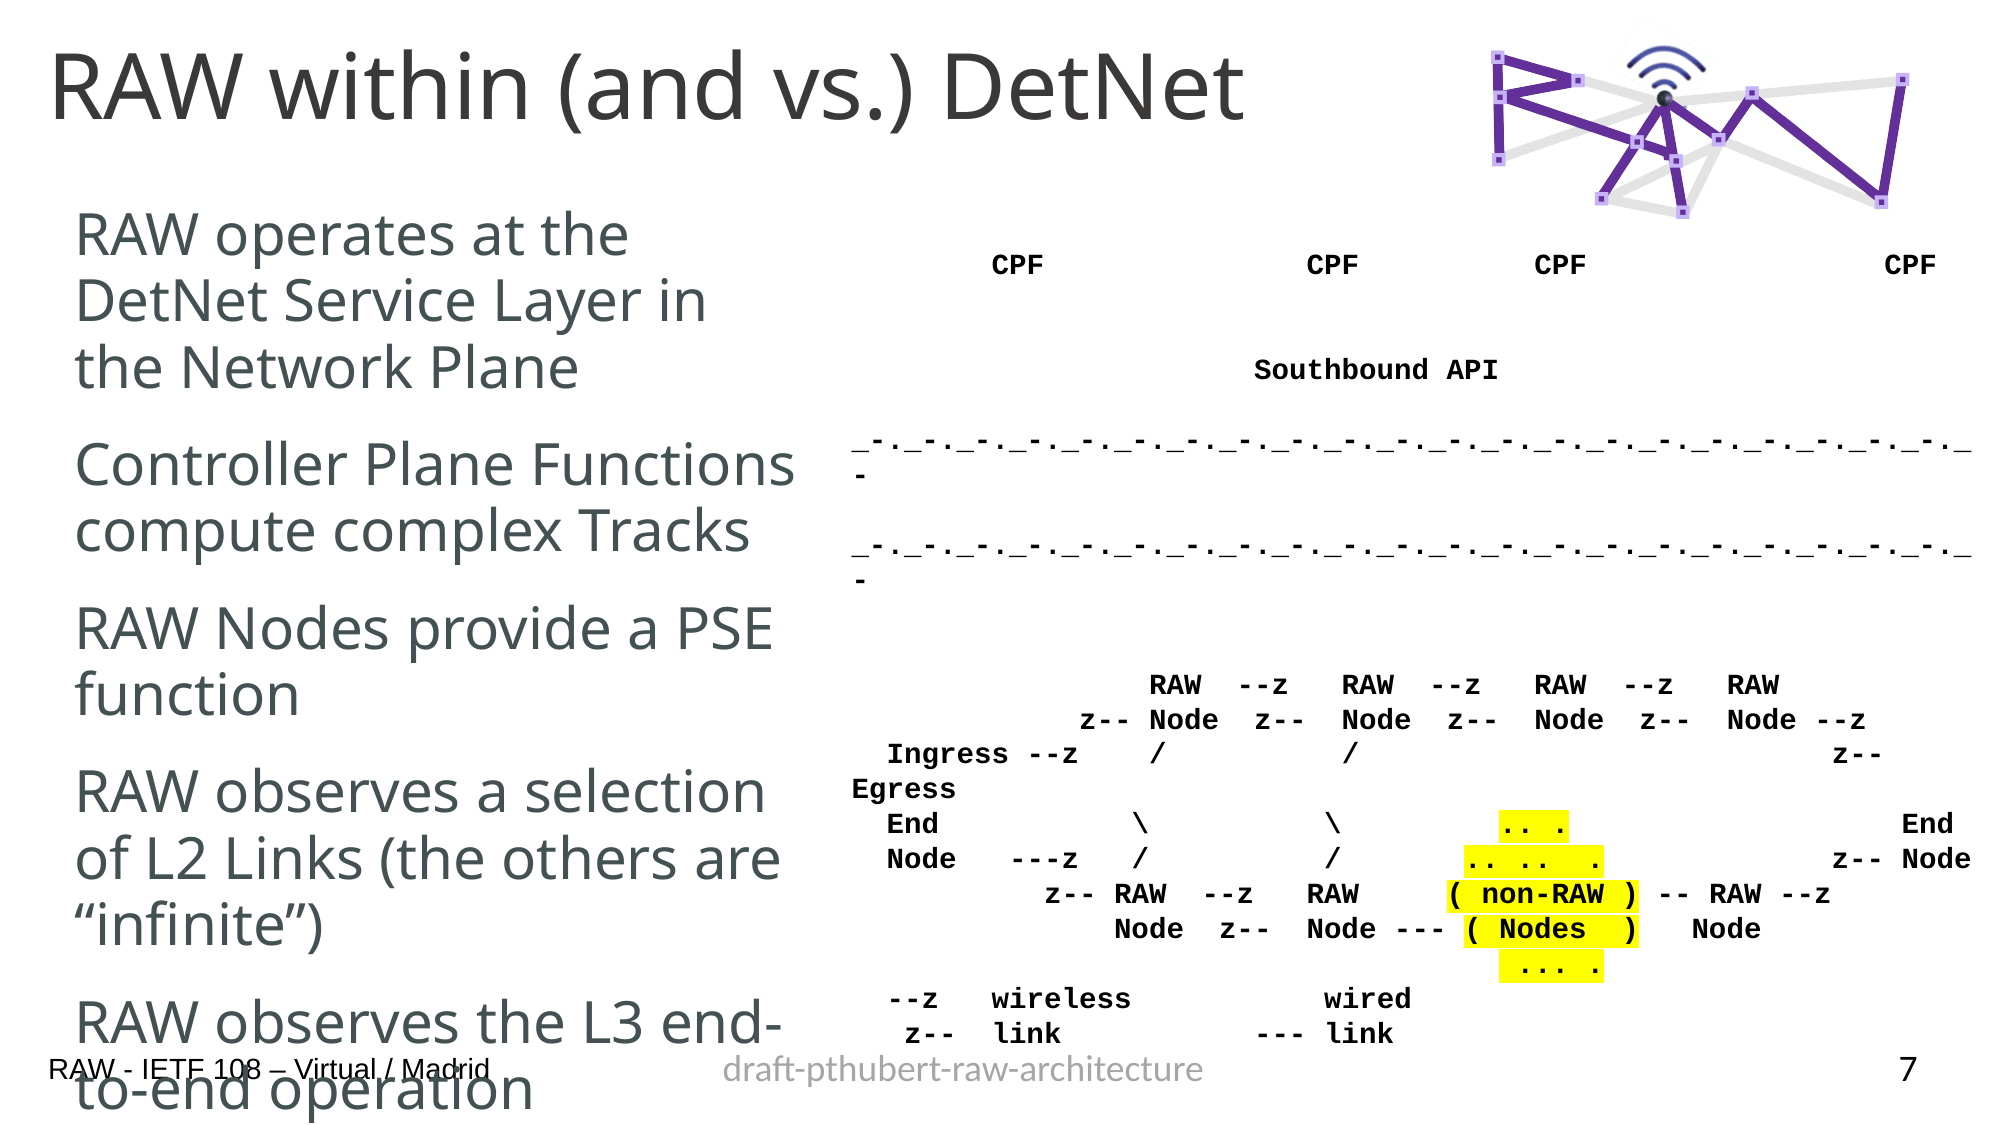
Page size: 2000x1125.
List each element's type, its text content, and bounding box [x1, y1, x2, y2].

slide_number 7 [1708, 1057, 1933, 1097]
text_box CPF CPF CPF CPF Southbound API _-._-._-._-._-._-._-._-._-._-._-._-._-._-._-._-._-._-._-._-._-._- _-._-._-._-._-._-._-._-._-._-._-._-._-._-._-._-._-._-._-._-._-._- RAW --z RAW --z RAW --z RAW z-- Node z-- Node z-- Node z-- Node --z Ingress --z / / z-- Egress End \ \ .. . End Node ---z / / .. .. . z-- Node z-- RAW --z RAW ( non-RAW ) -- RAW --z Node z-- Node --- ( Nodes ) Node ... . --z wireless wired z-- link --- link [836, 208, 1989, 1057]
list RAW operates at the DetNet Service Layer in the Network Plane Controller Plane Functions compute complex Tracks RAW Nodes provide a PSE function RAW observes a selection of L2 Links (the others are “infinite”) RAW observes the L3 end-to-end operation [62, 160, 816, 996]
picture [1464, 0, 1956, 208]
text_box draft-pthubert-raw-architecture [707, 1036, 1708, 1097]
title RAW within (and vs.) DetNet [32, 24, 1909, 162]
